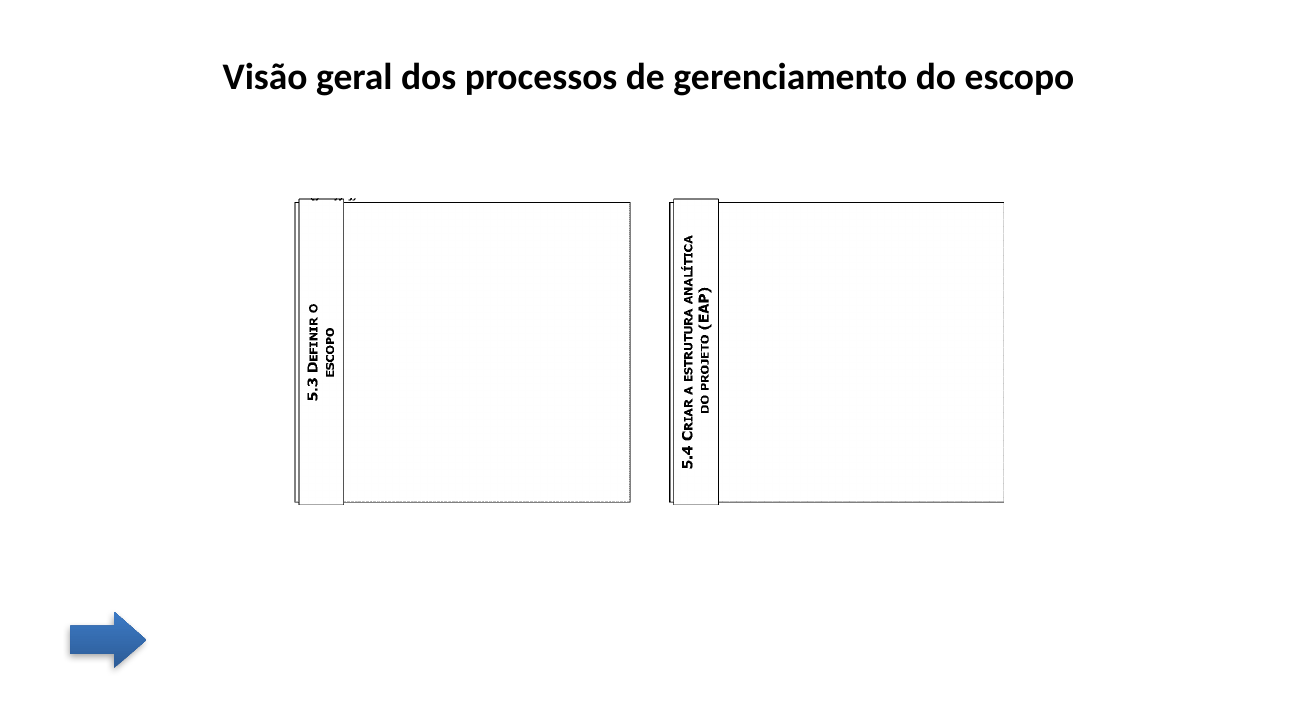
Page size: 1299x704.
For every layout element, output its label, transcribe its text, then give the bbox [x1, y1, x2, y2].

picture [294, 198, 1004, 506]
text_box [70, 611, 147, 669]
text_box Visão geral dos processos de gerenciamento do escopo [0, 44, 1299, 106]
